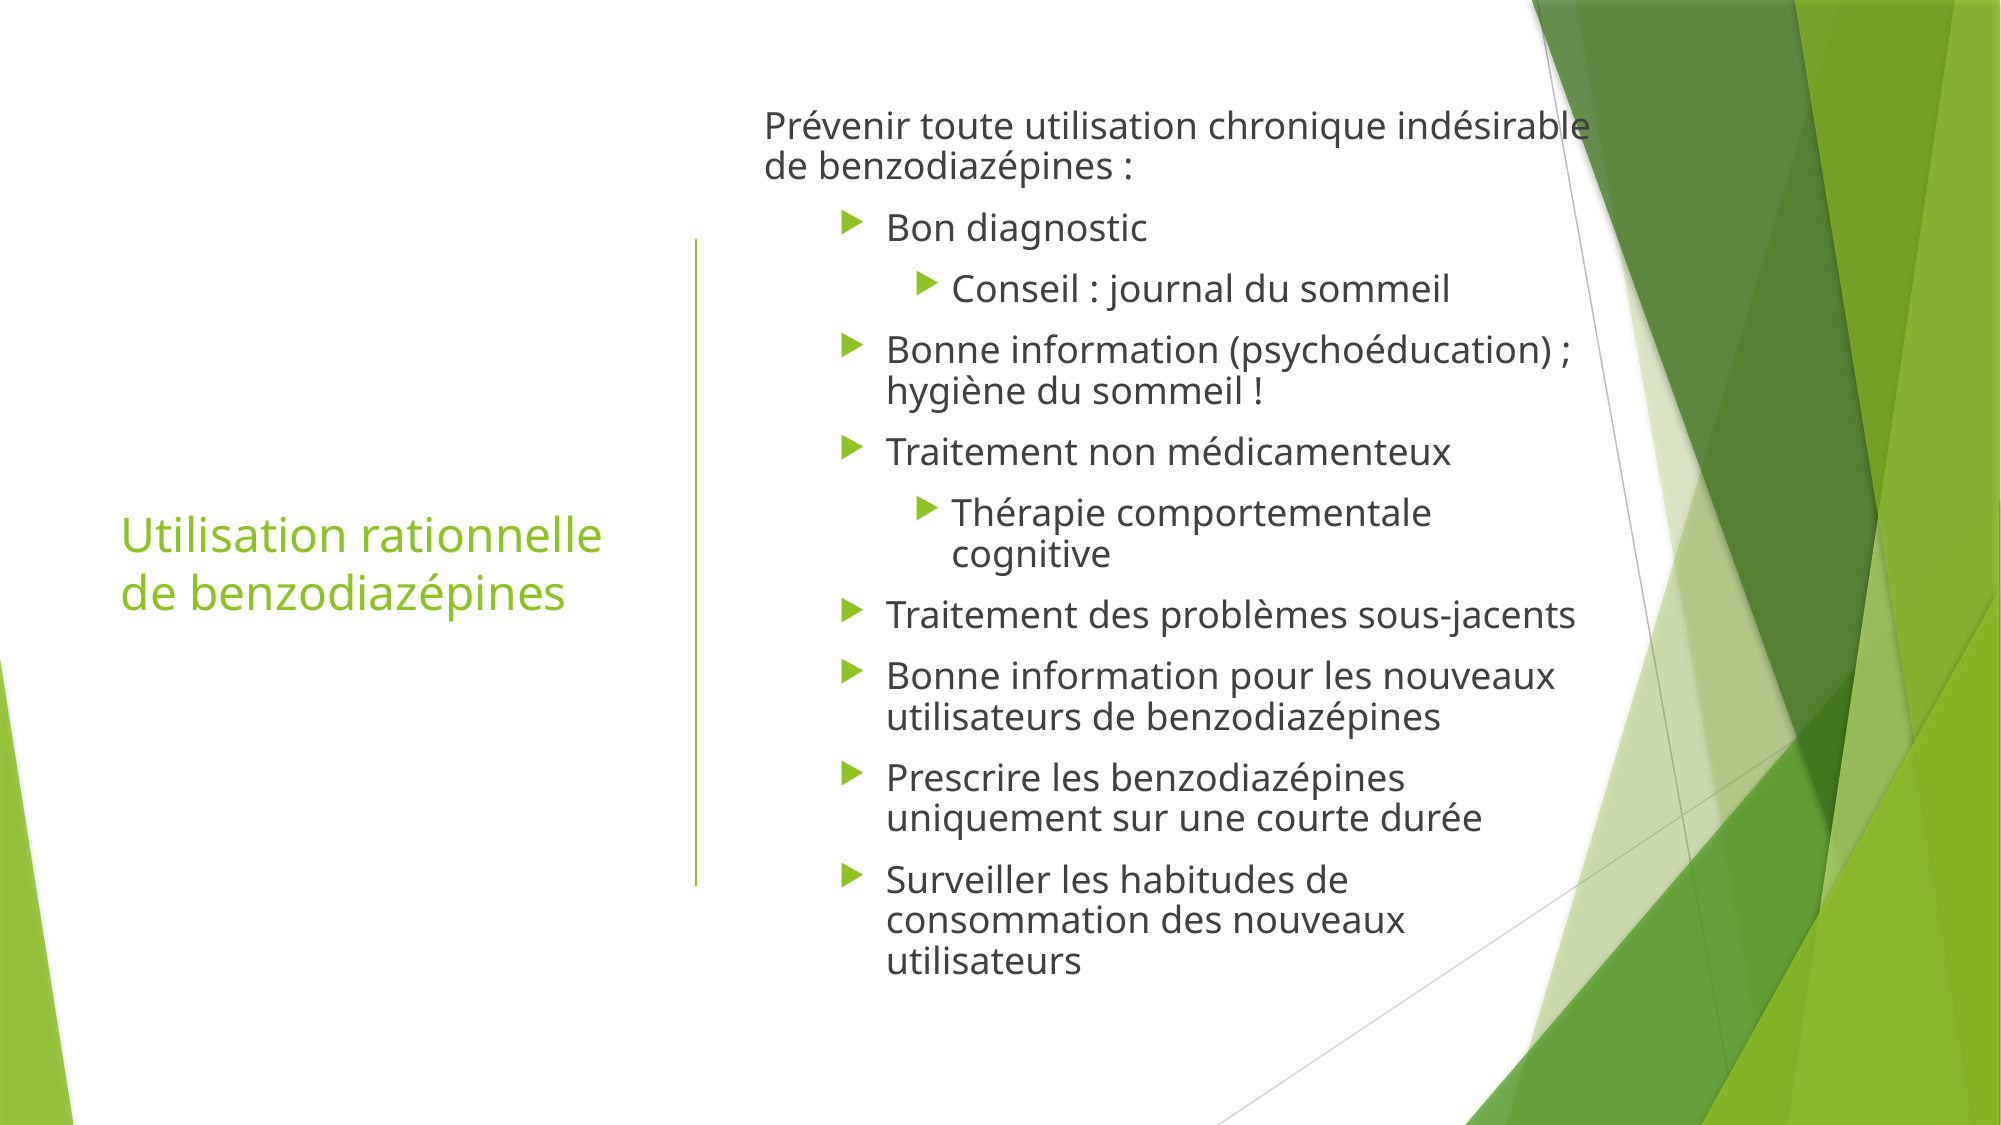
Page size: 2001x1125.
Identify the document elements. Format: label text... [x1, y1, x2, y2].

list Prévenir toute utilisation chronique indésirable de benzodiazépines : Bon diagnostic Conseil : journal du sommeil Bonne information (psychoéducation) ; hygiène du sommeil ! Traitement non médicamenteux Thérapie comportementale cognitive Traitement des problèmes sous-jacents Bonne information pour les nouveaux utilisateurs de benzodiazépines Prescrire les benzodiazépines uniquement sur une courte durée Surveiller les habitudes de consommation des nouveaux utilisateurs [748, 34, 1612, 1091]
title Utilisation rationnelle de benzodiazépines [105, 133, 658, 991]
